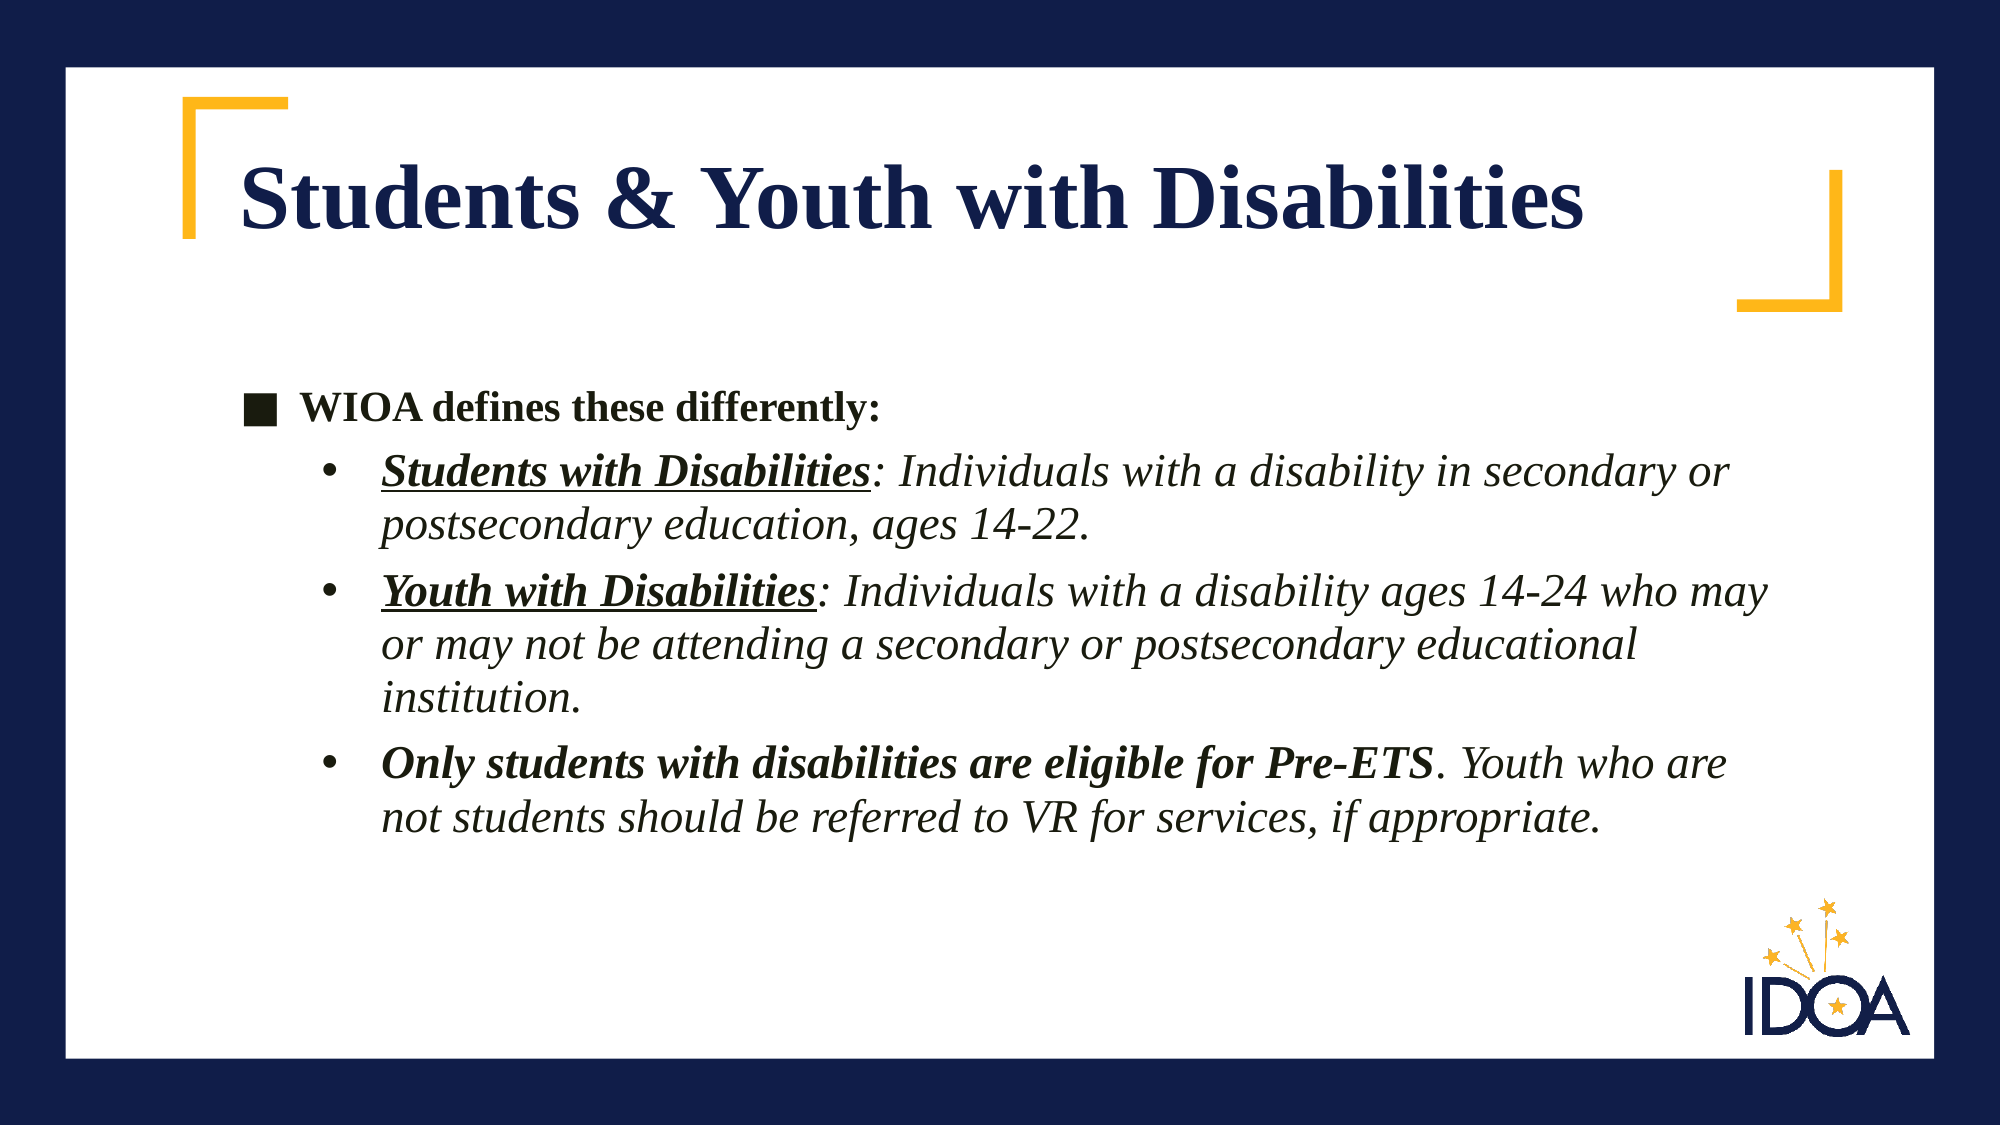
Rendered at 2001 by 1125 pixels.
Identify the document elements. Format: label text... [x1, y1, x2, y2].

title Students & Youth with Disabilities [225, 142, 1800, 279]
list WIOA defines these differently: Students with Disabilities: Individuals with a disability in secondary or postsecondary education, ages 14-22. Youth with Disabilities: Individuals with a disability ages 14-24 who may or may not be attending a secondary or postsecondary educational institution. Only students with disabilities are eligible for Pre-ETS. Youth who are not students should be referred to VR for services, if appropriate. [225, 375, 1800, 851]
picture [1702, 857, 1959, 1114]
